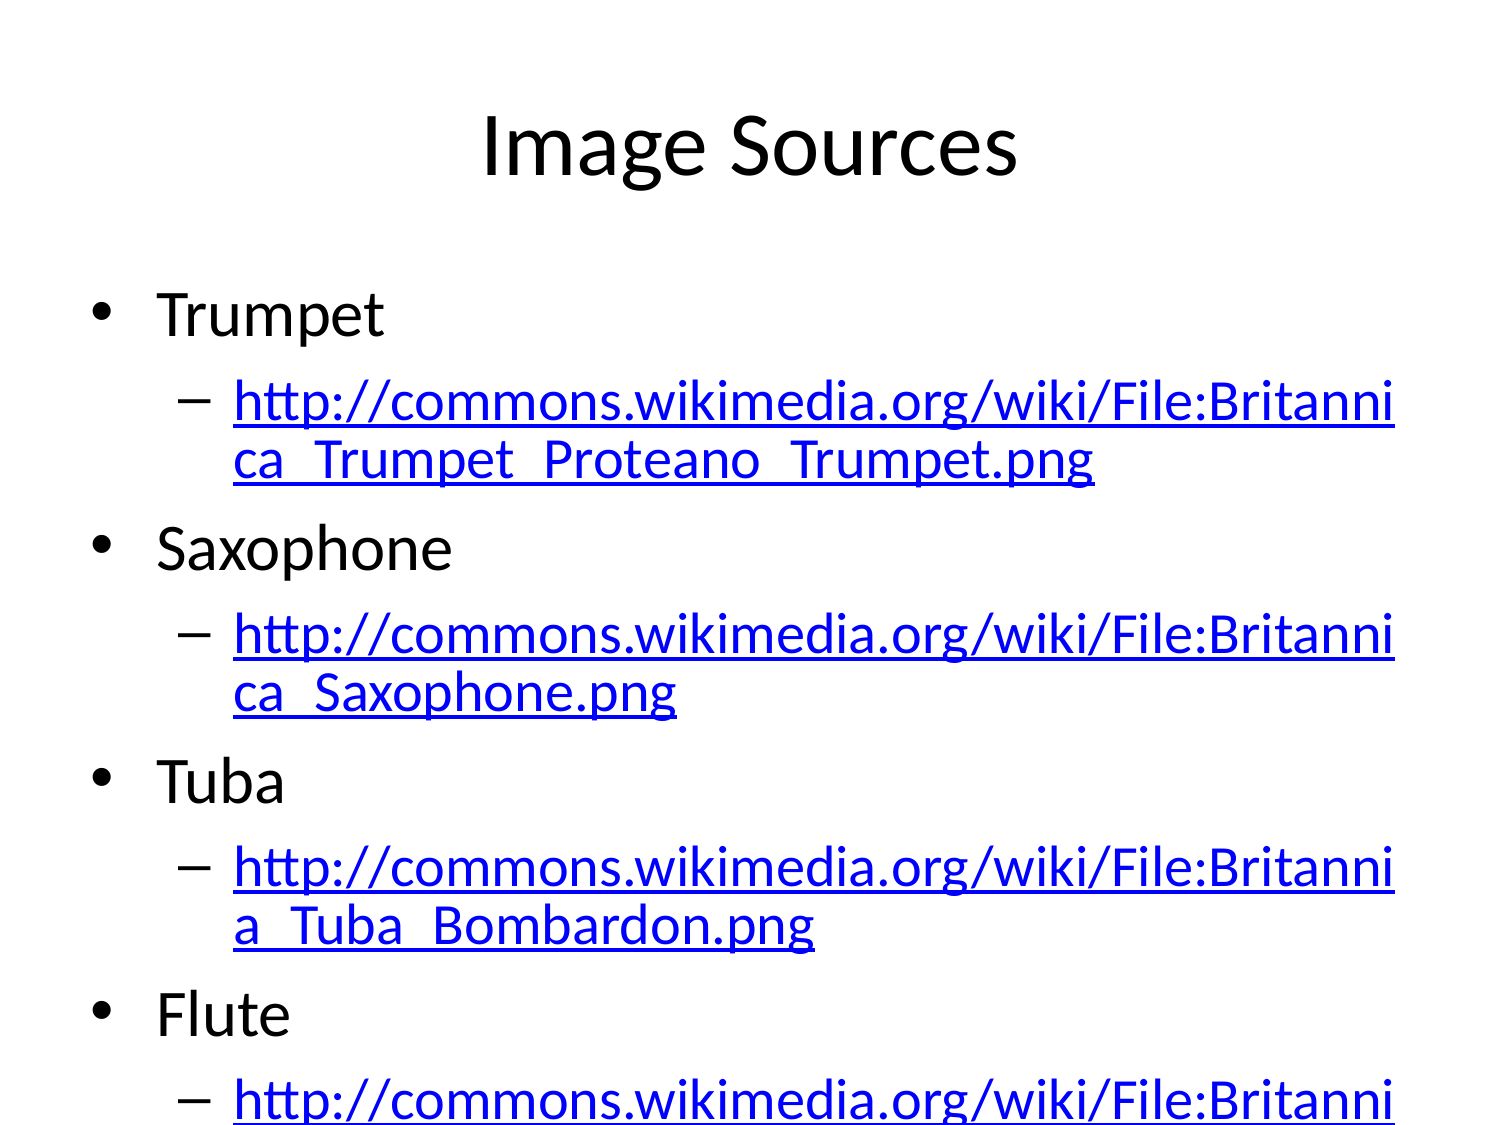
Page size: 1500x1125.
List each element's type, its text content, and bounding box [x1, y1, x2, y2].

list Trumpet http://commons.wikimedia.org/wiki/File:Britannica_Trumpet_Proteano_Trumpet.png Saxophone http://commons.wikimedia.org/wiki/File:Britannica_Saxophone.png Tuba http://commons.wikimedia.org/wiki/File:Britannia_Tuba_Bombardon.png Flute http://commons.wikimedia.org/wiki/File:Britannica_Clarinet_Boehm.jpg [75, 262, 1425, 1005]
title Image Sources [75, 45, 1425, 233]
